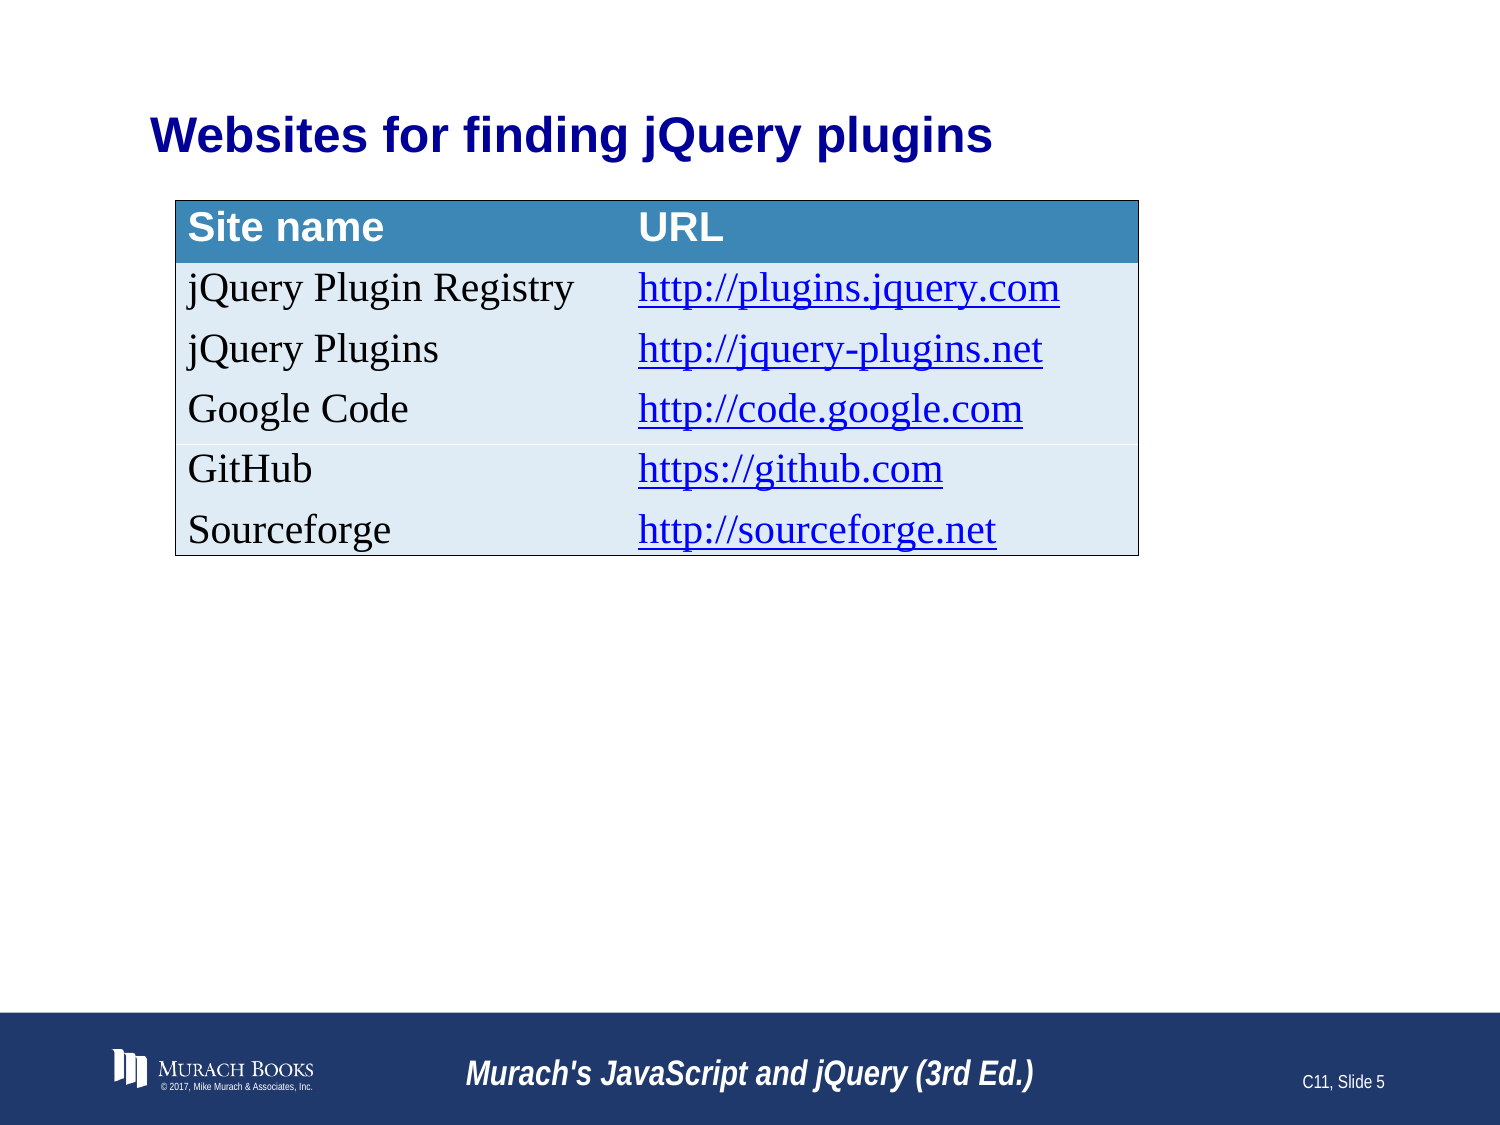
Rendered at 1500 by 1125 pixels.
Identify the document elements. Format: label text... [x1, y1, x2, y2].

footer © 2017, Mike Murach & Associates, Inc. [12, 1025, 463, 1100]
slide_number Murach's JavaScript and jQuery (3rd Ed.) [463, 1025, 1050, 1100]
slide_number C11, Slide 5 [1087, 1025, 1400, 1100]
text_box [149, 187, 1350, 569]
title Websites for finding jQuery plugins [150, 102, 1350, 164]
